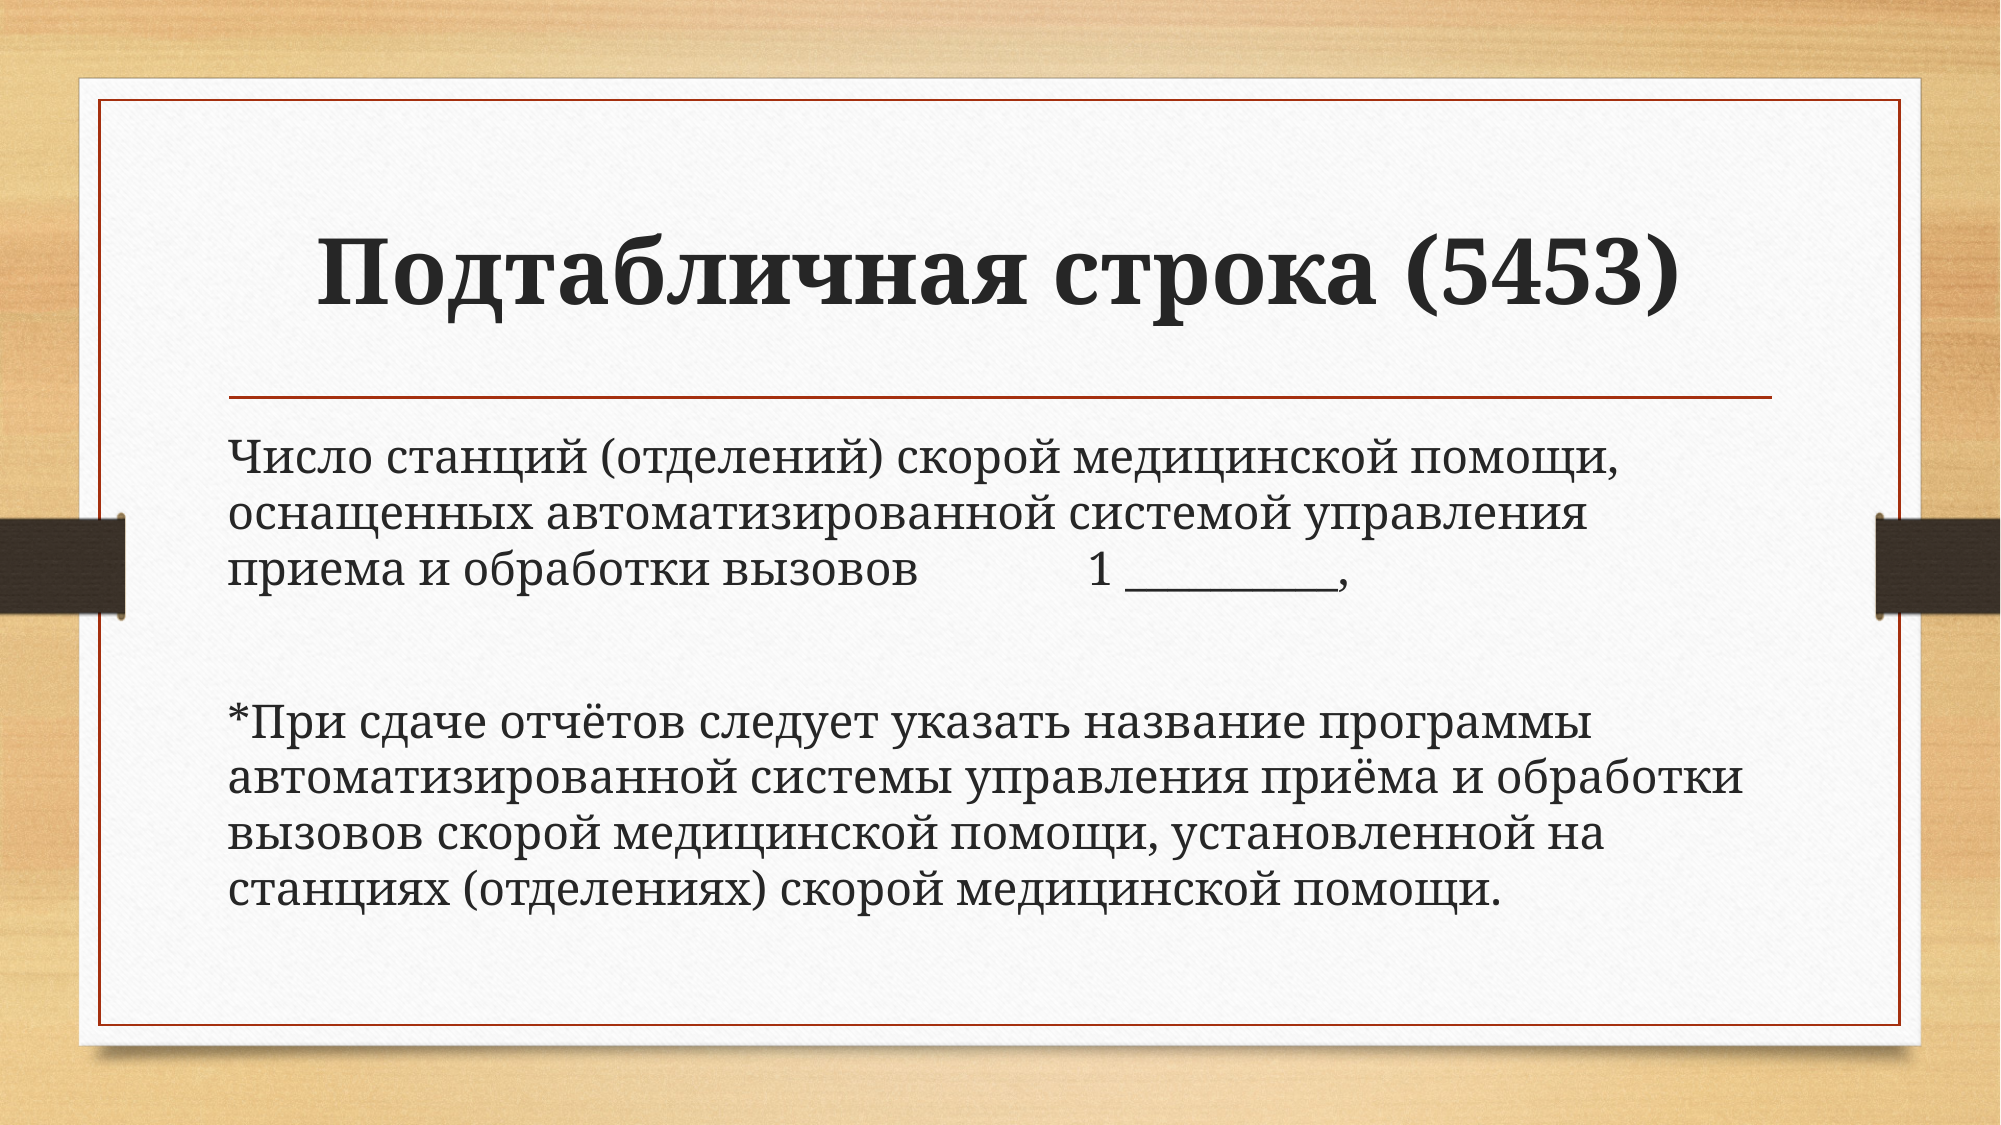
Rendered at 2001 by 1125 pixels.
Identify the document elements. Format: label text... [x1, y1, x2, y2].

list Число станций (отделений) скорой медицинской помощи, оснащенных автоматизированной системой управления приема и обработки вызовов 1 __________, *При сдаче отчётов следует указать название программы автоматизированной системы управления приёма и обработки вызовов скорой медицинской помощи, установленной на станциях (отделениях) скорой медицинской помощи. [212, 419, 1788, 964]
title Подтабличная строка (5453) [212, 161, 1788, 375]
picture [0, 0, 2001, 1125]
